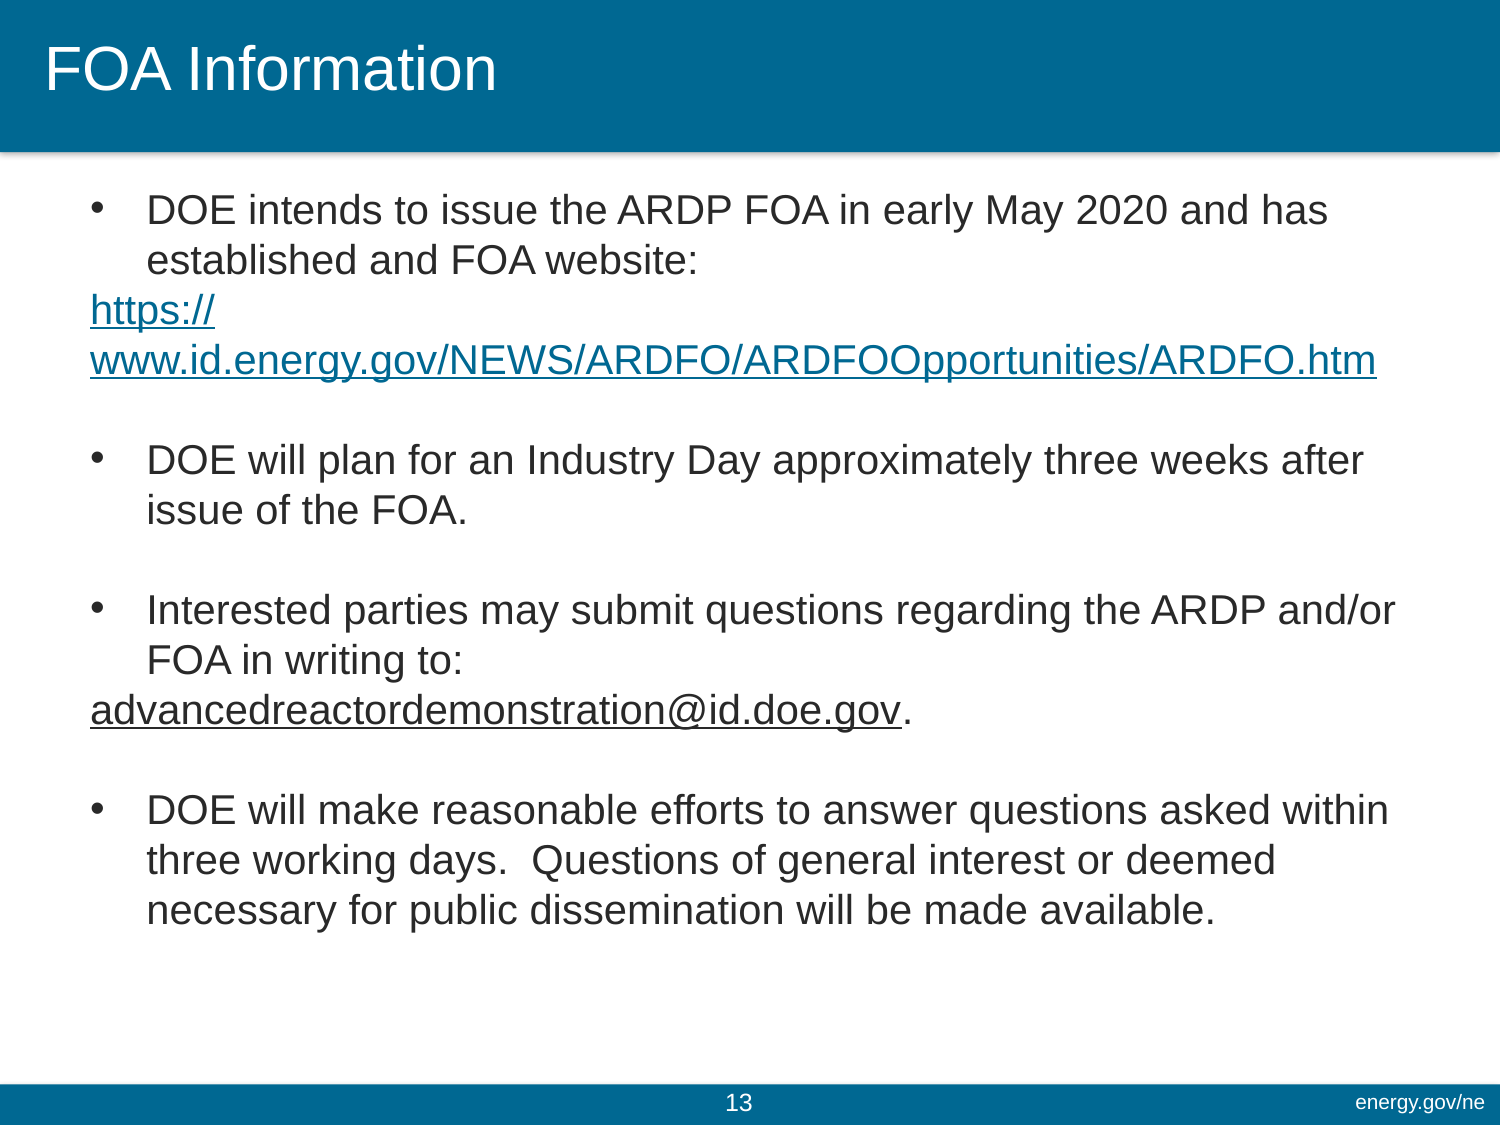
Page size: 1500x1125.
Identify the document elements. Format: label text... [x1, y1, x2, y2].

list DOE intends to issue the ARDP FOA in early May 2020 and has established and FOA website: https://www.id.energy.gov/NEWS/ARDFO/ARDFOOpportunities/ARDFO.htm DOE will plan for an Industry Day approximately three weeks after issue of the FOA. Interested parties may submit questions regarding the ARDP and/or FOA in writing to: advancedreactordemonstration@id.doe.gov. DOE will make reasonable efforts to answer questions asked within three working days. Questions of general interest or deemed necessary for public dissemination will be made available. [74, 174, 1426, 1062]
title FOA Information [28, 0, 959, 149]
